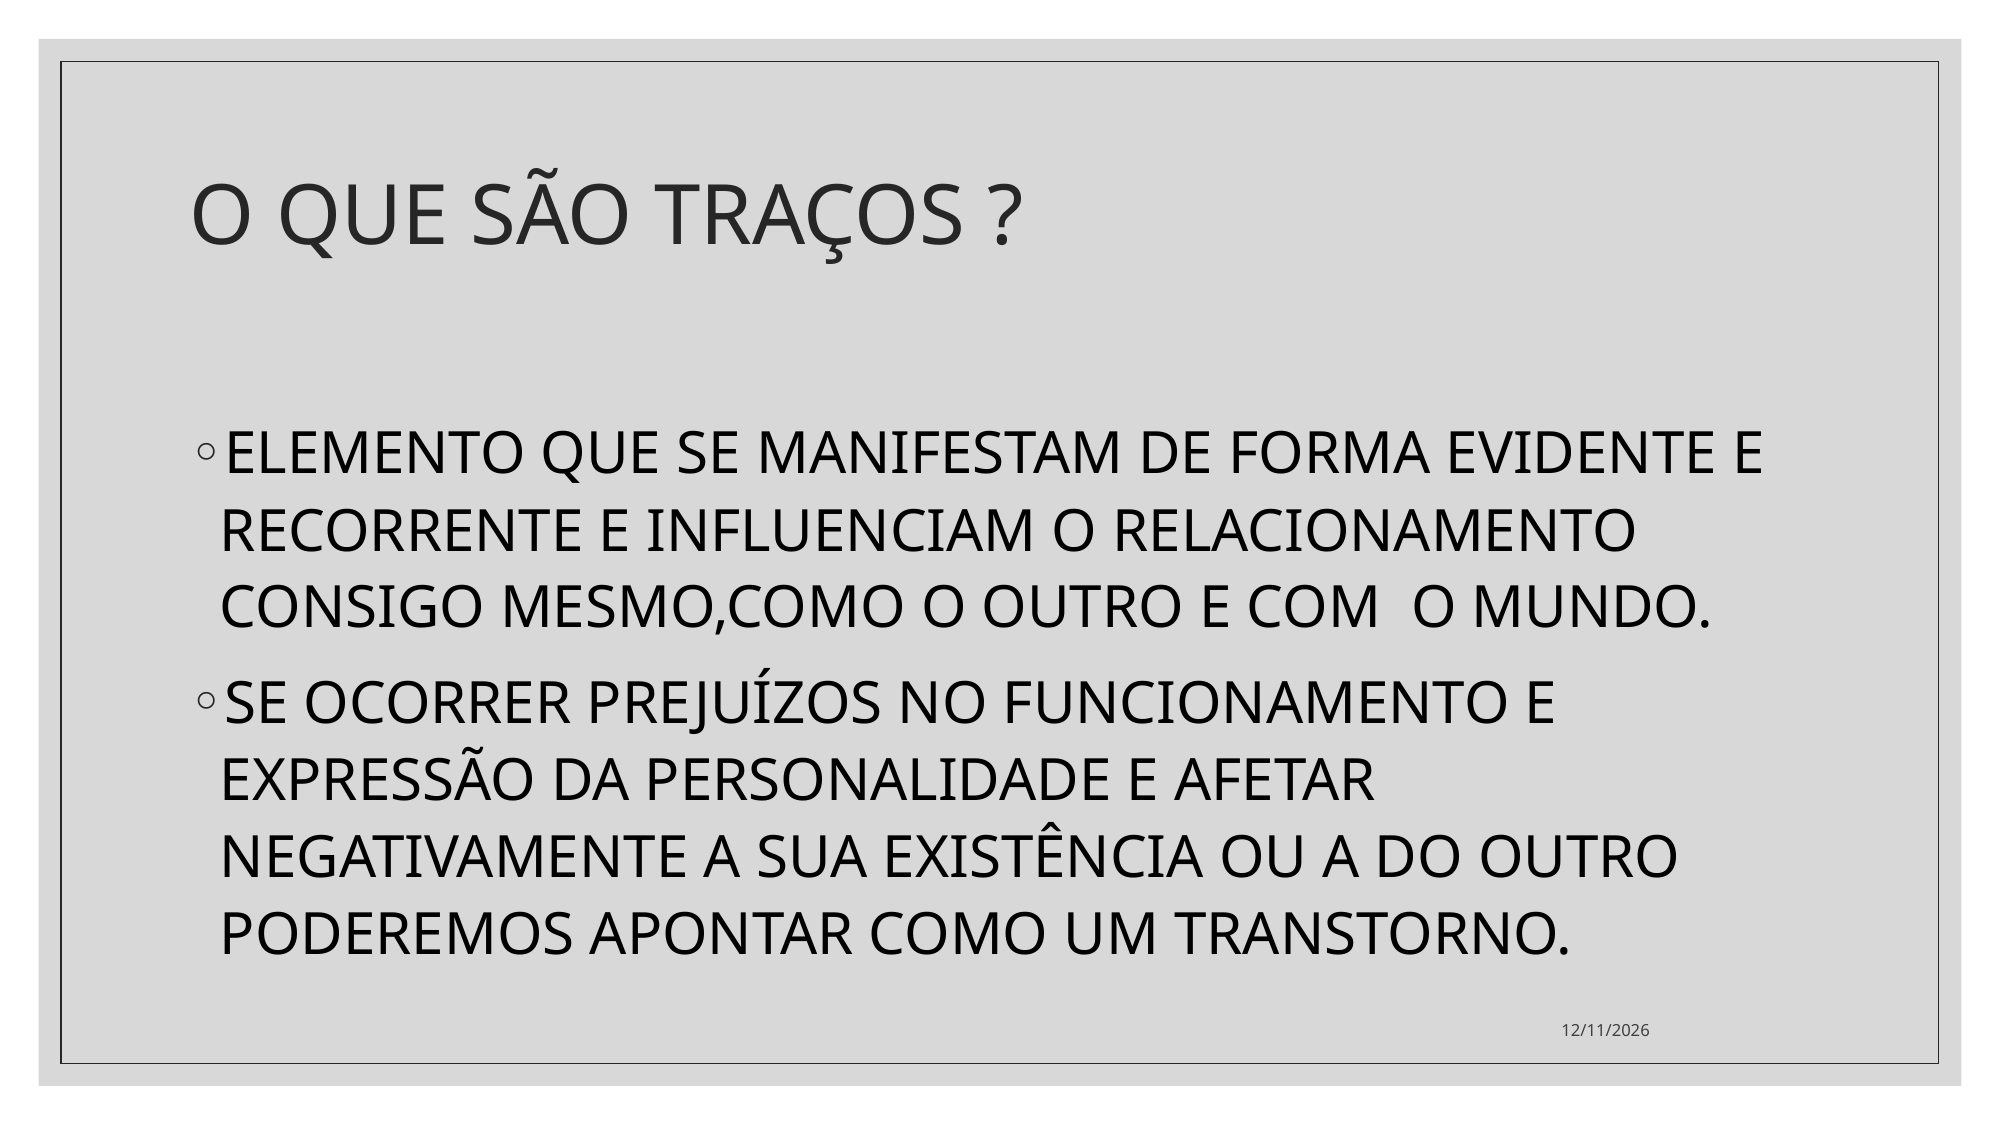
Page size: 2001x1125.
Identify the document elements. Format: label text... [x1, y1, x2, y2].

title O QUE SÃO TRAÇOS ? [174, 105, 1825, 331]
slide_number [1190, 990, 1665, 1050]
list ELEMENTO QUE SE MANIFESTAM DE FORMA EVIDENTE E RECORRENTE E INFLUENCIAM O RELACIONAMENTO CONSIGO MESMO,COMO O OUTRO E COM O MUNDO. SE OCORRER PREJUÍZOS NO FUNCIONAMENTO E EXPRESSÃO DA PERSONALIDADE E AFETAR NEGATIVAMENTE A SUA EXISTÊNCIA OU A DO OUTRO PODEREMOS APONTAR COMO UM TRANSTORNO. [174, 345, 1825, 977]
